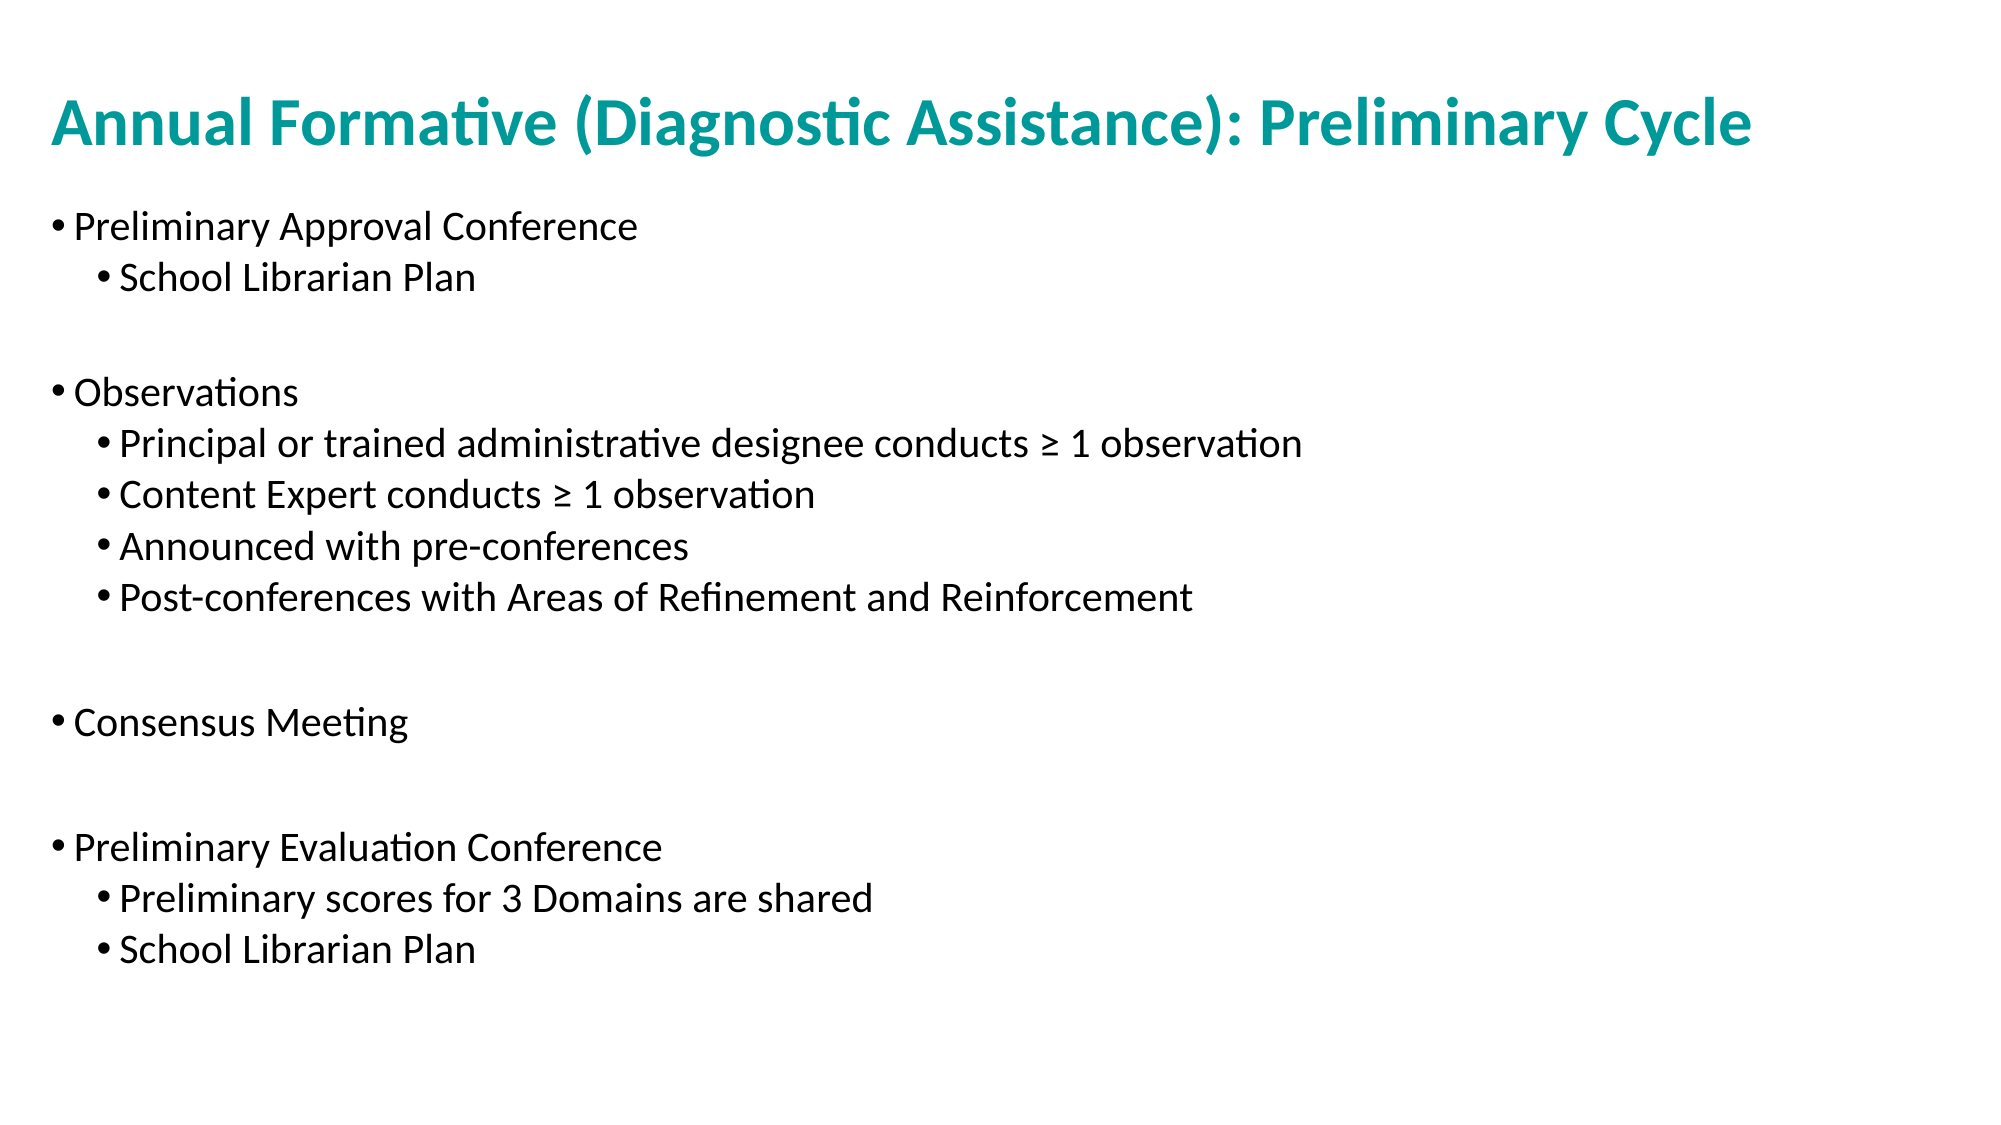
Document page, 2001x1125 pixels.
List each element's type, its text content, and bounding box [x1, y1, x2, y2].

list Preliminary Approval Conference School Librarian Plan Observations Principal or trained administrative designee conducts ≥ 1 observation Content Expert conducts ≥ 1 observation Announced with pre-conferences Post-conferences with Areas of Refinement and Reinforcement Consensus Meeting Preliminary Evaluation Conference Preliminary scores for 3 Domains are shared School Librarian Plan [51, 204, 1922, 974]
title Annual Formative (Diagnostic Assistance): Preliminary Cycle [51, 76, 1815, 160]
